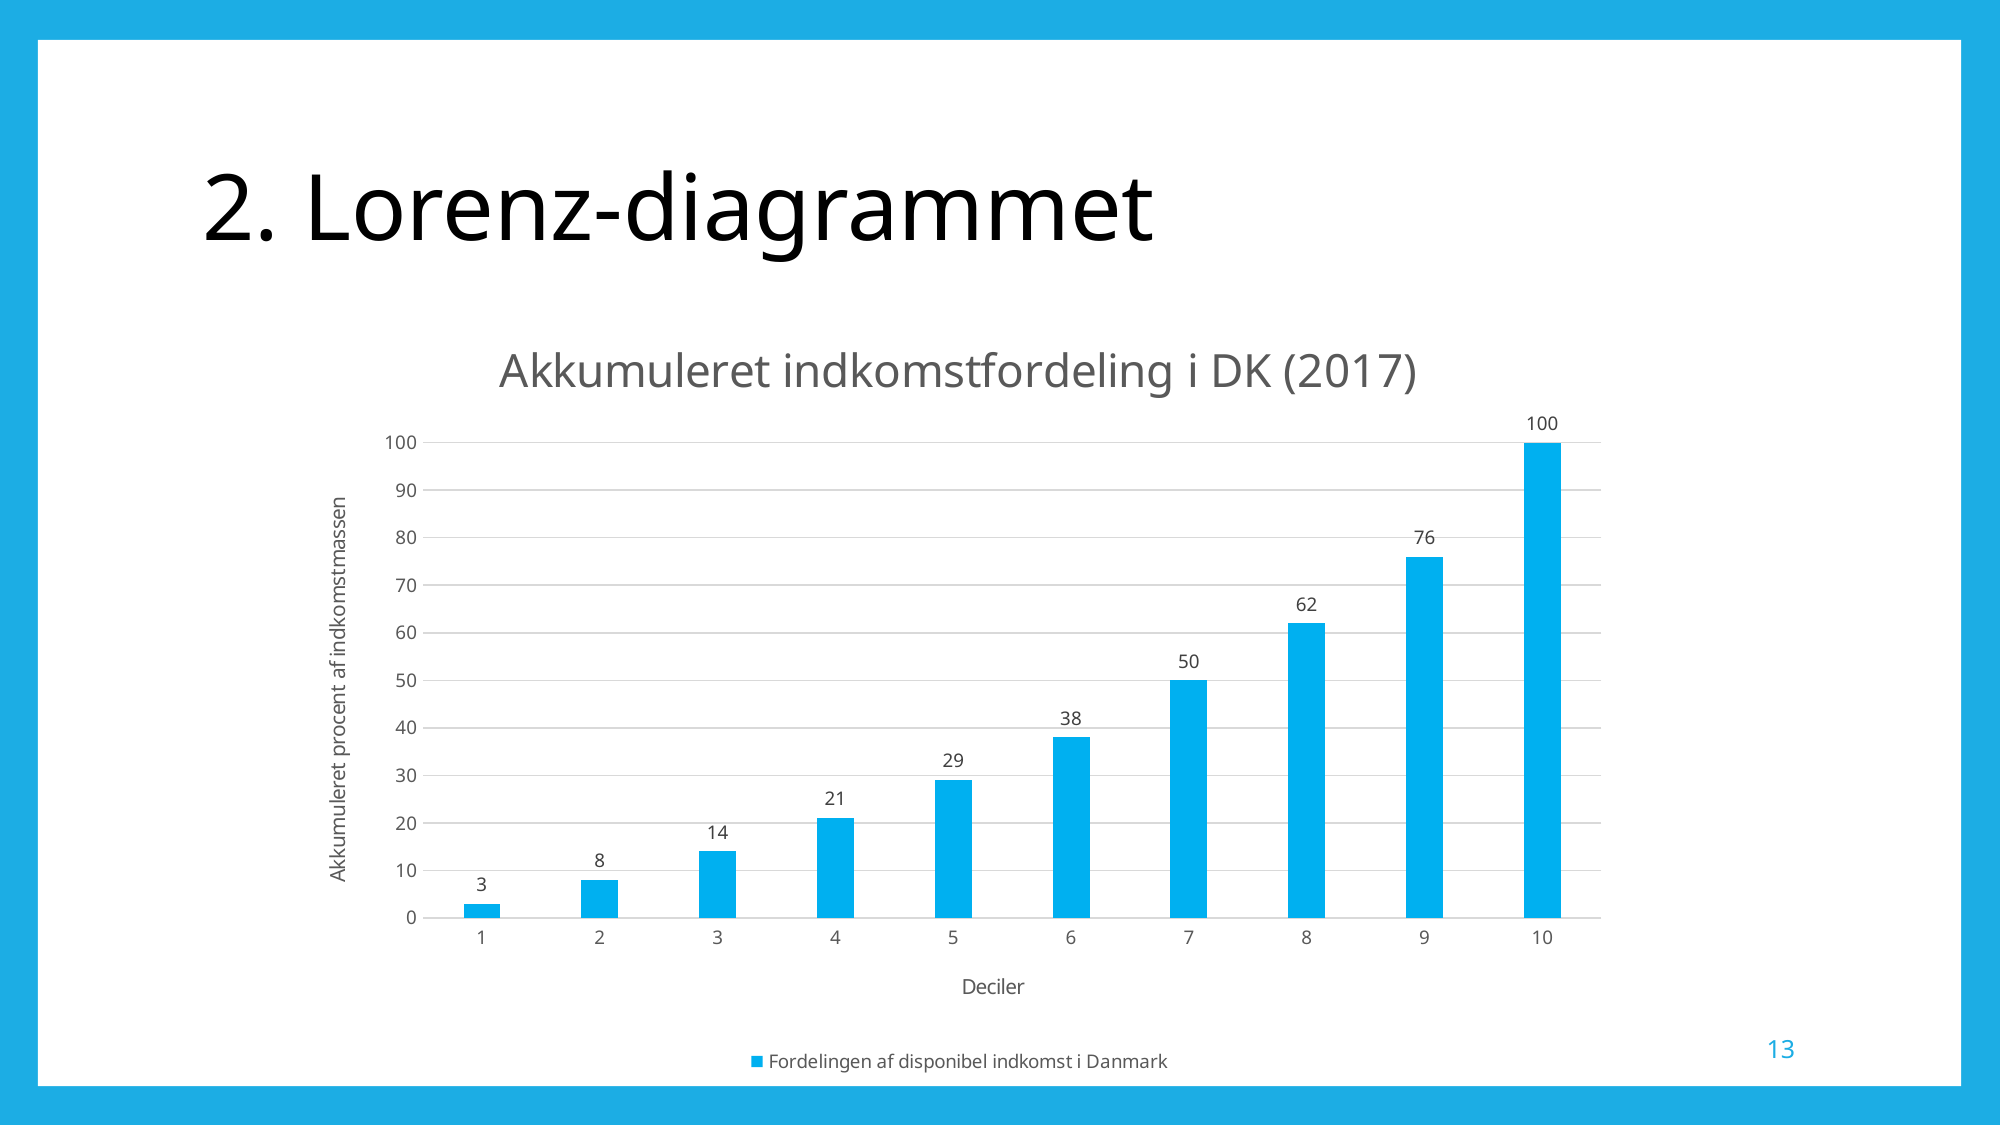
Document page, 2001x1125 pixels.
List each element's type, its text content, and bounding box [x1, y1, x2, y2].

title 2. Lorenz-diagrammet [187, 99, 1808, 323]
chart [289, 301, 1629, 1082]
slide_number 13 [1633, 1020, 1811, 1081]
